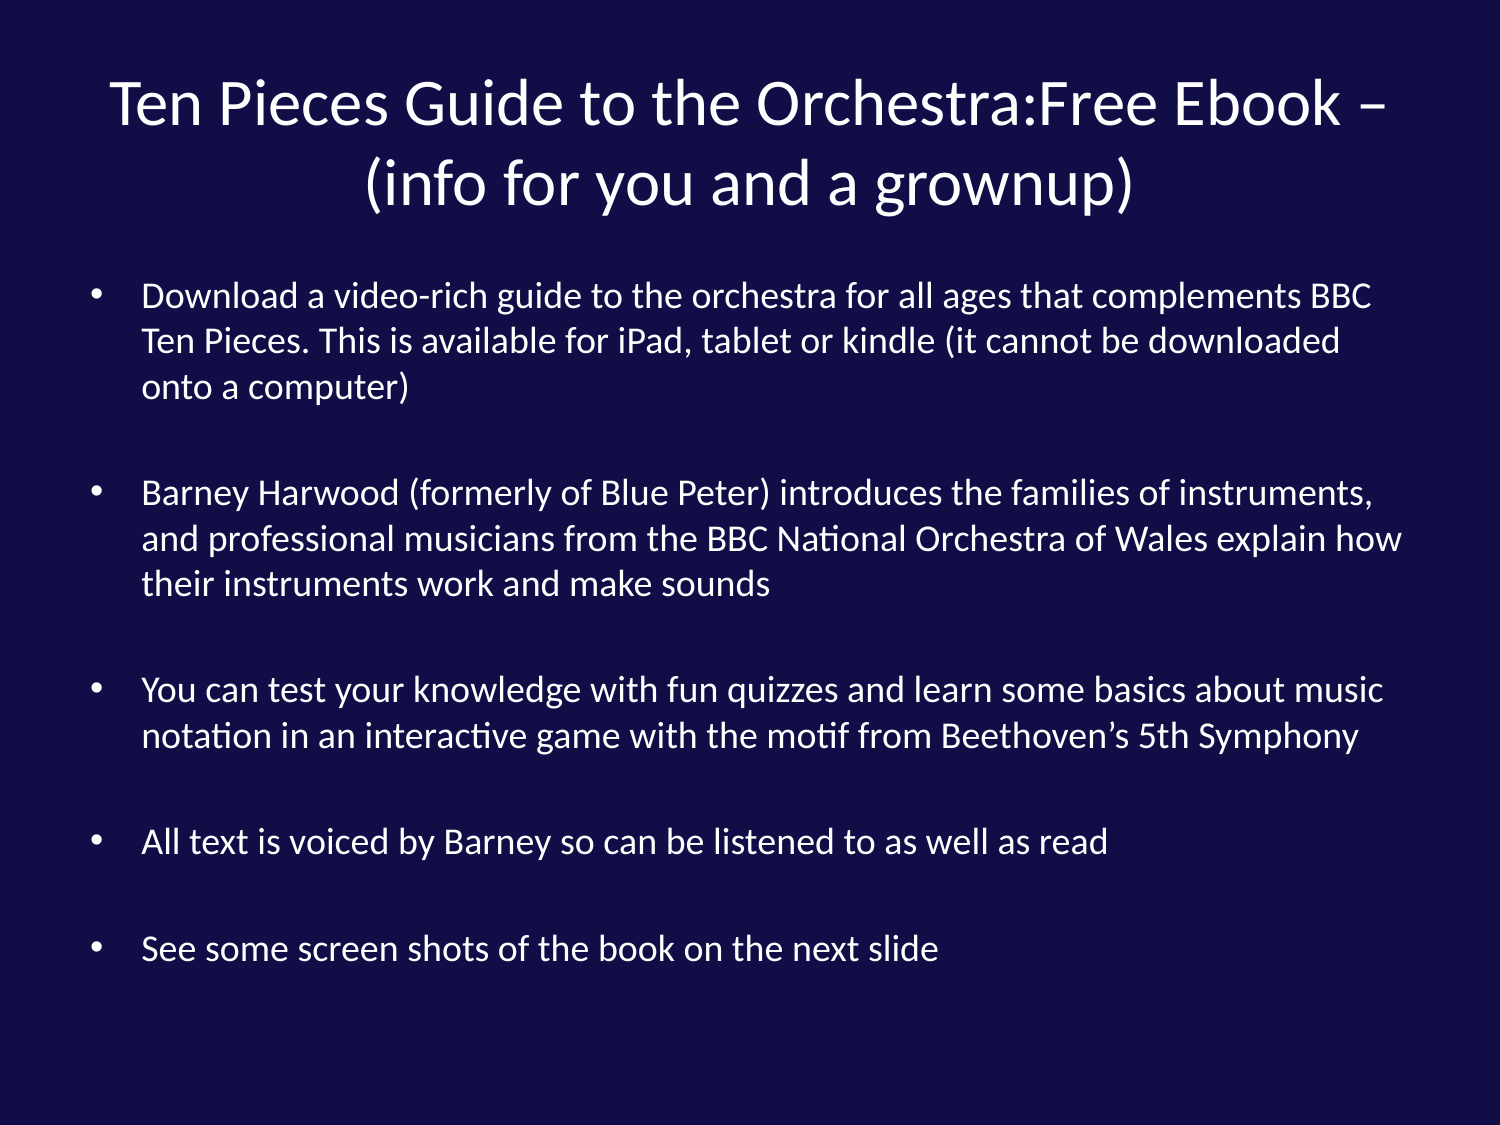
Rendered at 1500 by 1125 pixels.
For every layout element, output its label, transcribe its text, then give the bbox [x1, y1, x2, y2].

title Ten Pieces Guide to the Orchestra:Free Ebook –(info for you and a grownup) [75, 45, 1425, 233]
list Download a video-rich guide to the orchestra for all ages that complements BBC Ten Pieces. This is available for iPad, tablet or kindle (it cannot be downloaded onto a computer) Barney Harwood (formerly of Blue Peter) introduces the families of instruments, and professional musicians from the BBC National Orchestra of Wales explain how their instruments work and make sounds You can test your knowledge with fun quizzes and learn some basics about music notation in an interactive game with the motif from Beethoven’s 5th Symphony All text is voiced by Barney so can be listened to as well as read See some screen shots of the book on the next slide [75, 262, 1425, 1005]
